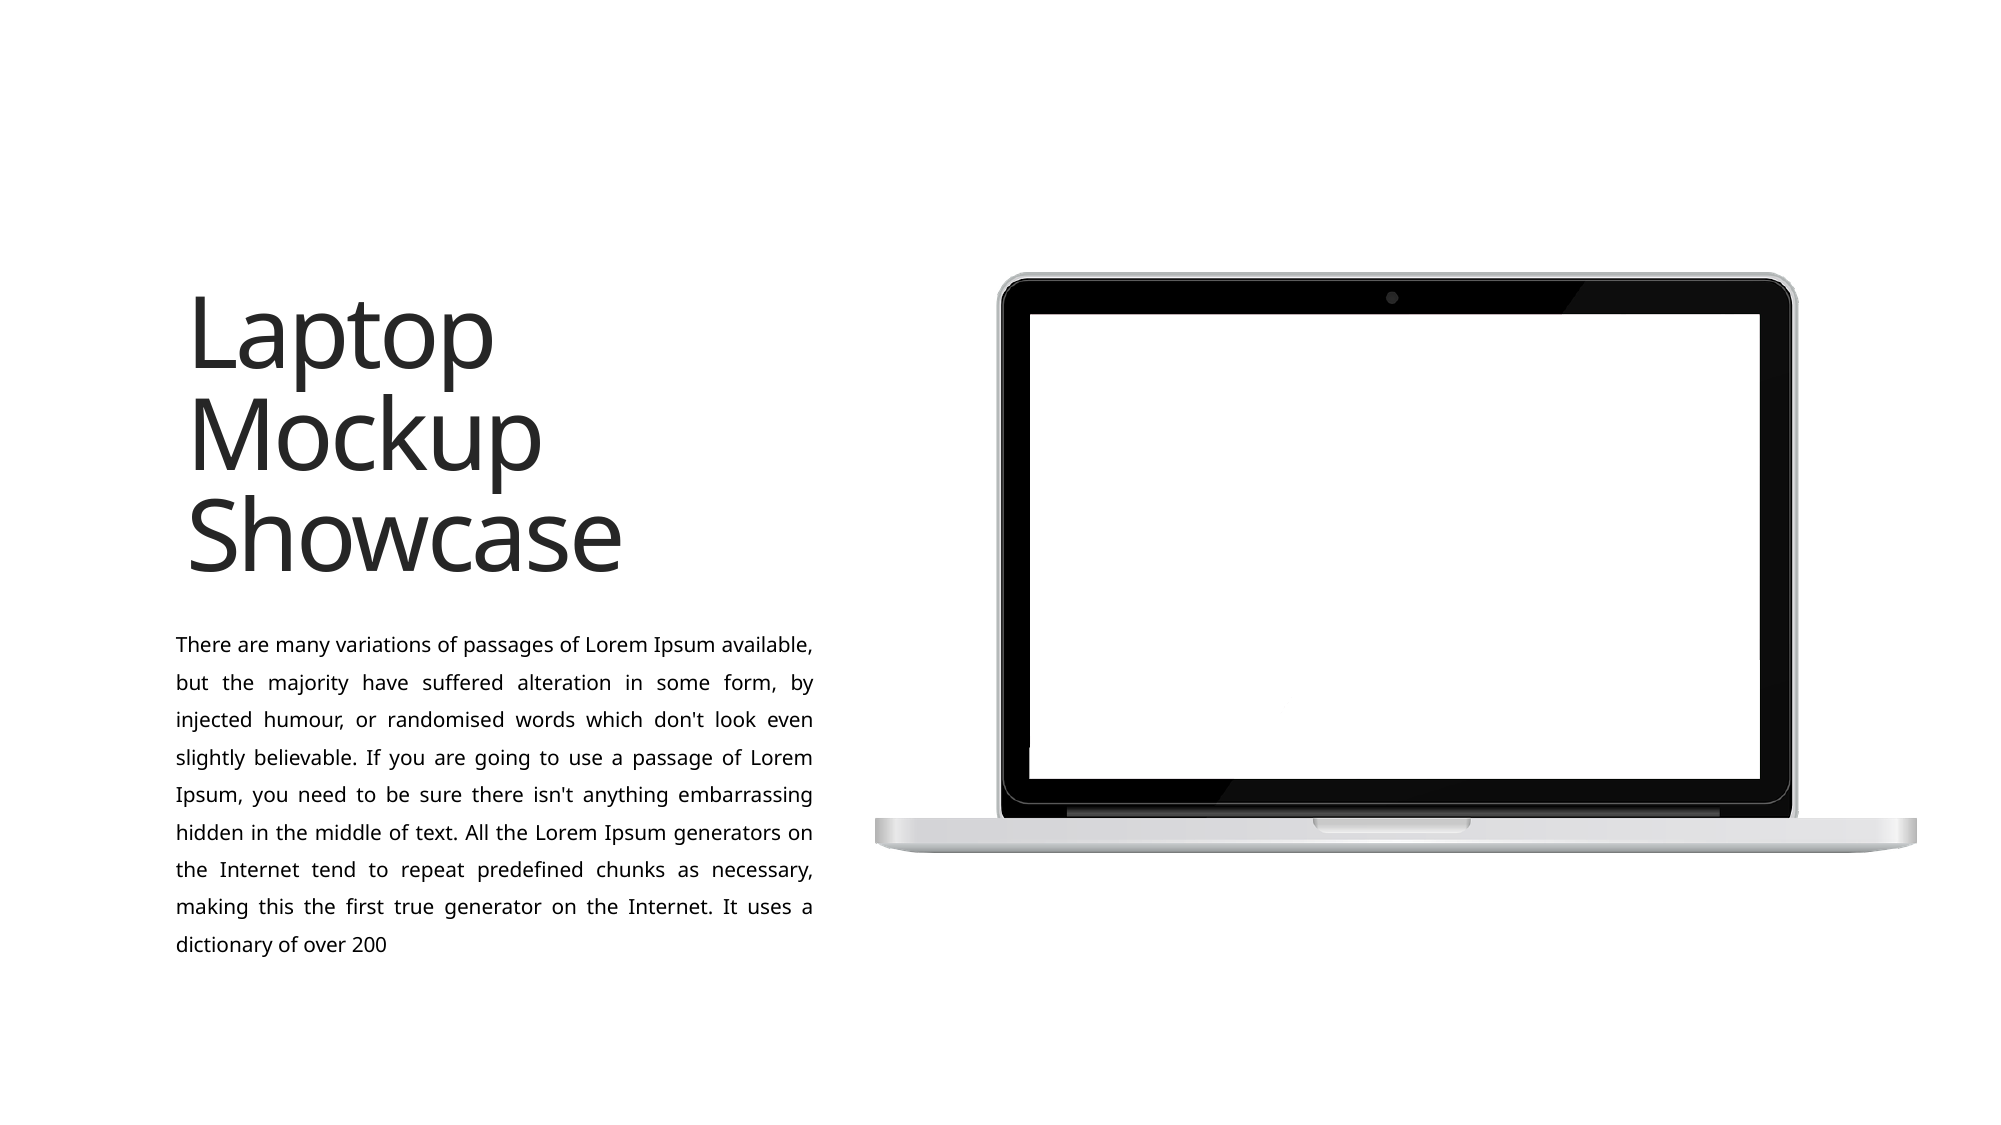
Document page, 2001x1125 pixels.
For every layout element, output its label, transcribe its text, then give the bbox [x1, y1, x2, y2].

text_box Mockup [96, 348, 928, 449]
text_box Laptop [96, 246, 928, 348]
picture [875, 272, 1917, 853]
text_box Showcase [96, 449, 928, 613]
text_box There are many variations of passages of Lorem Ipsum available, but the majority have suffered alteration in some form, by injected humour, or randomised words which don't look even slightly believable. If you are going to use a passage of Lorem Ipsum, you need to be sure there isn't anything embarrassing hidden in the middle of text. All the Lorem Ipsum generators on the Internet tend to repeat predefined chunks as necessary, making this the first true generator on the Internet. It uses a dictionary of over 200 [161, 613, 829, 964]
